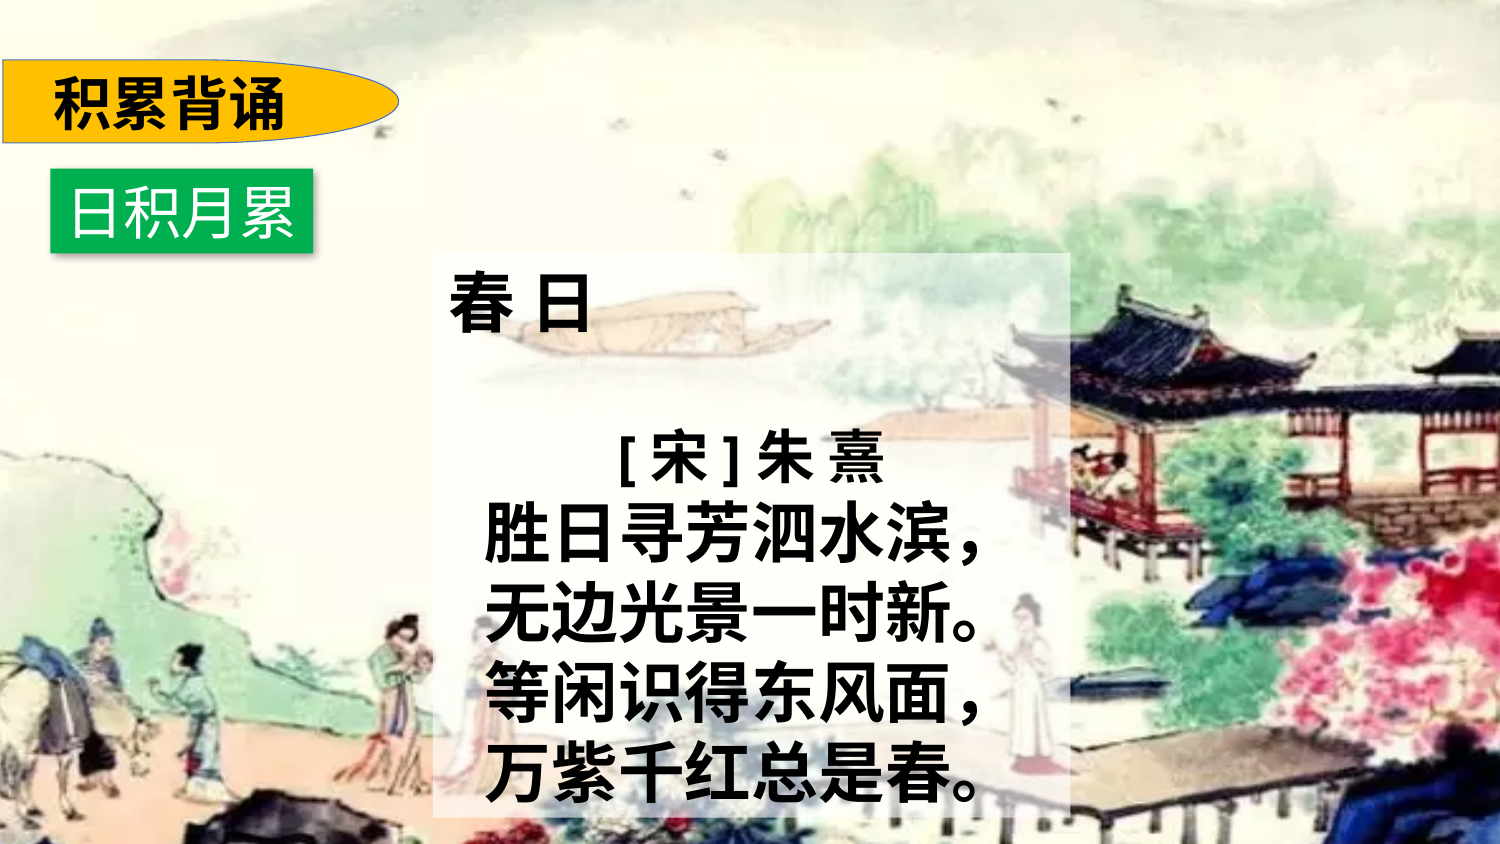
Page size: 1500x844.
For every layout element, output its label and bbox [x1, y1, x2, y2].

text_box [0, 59, 399, 144]
picture [0, 0, 1500, 844]
